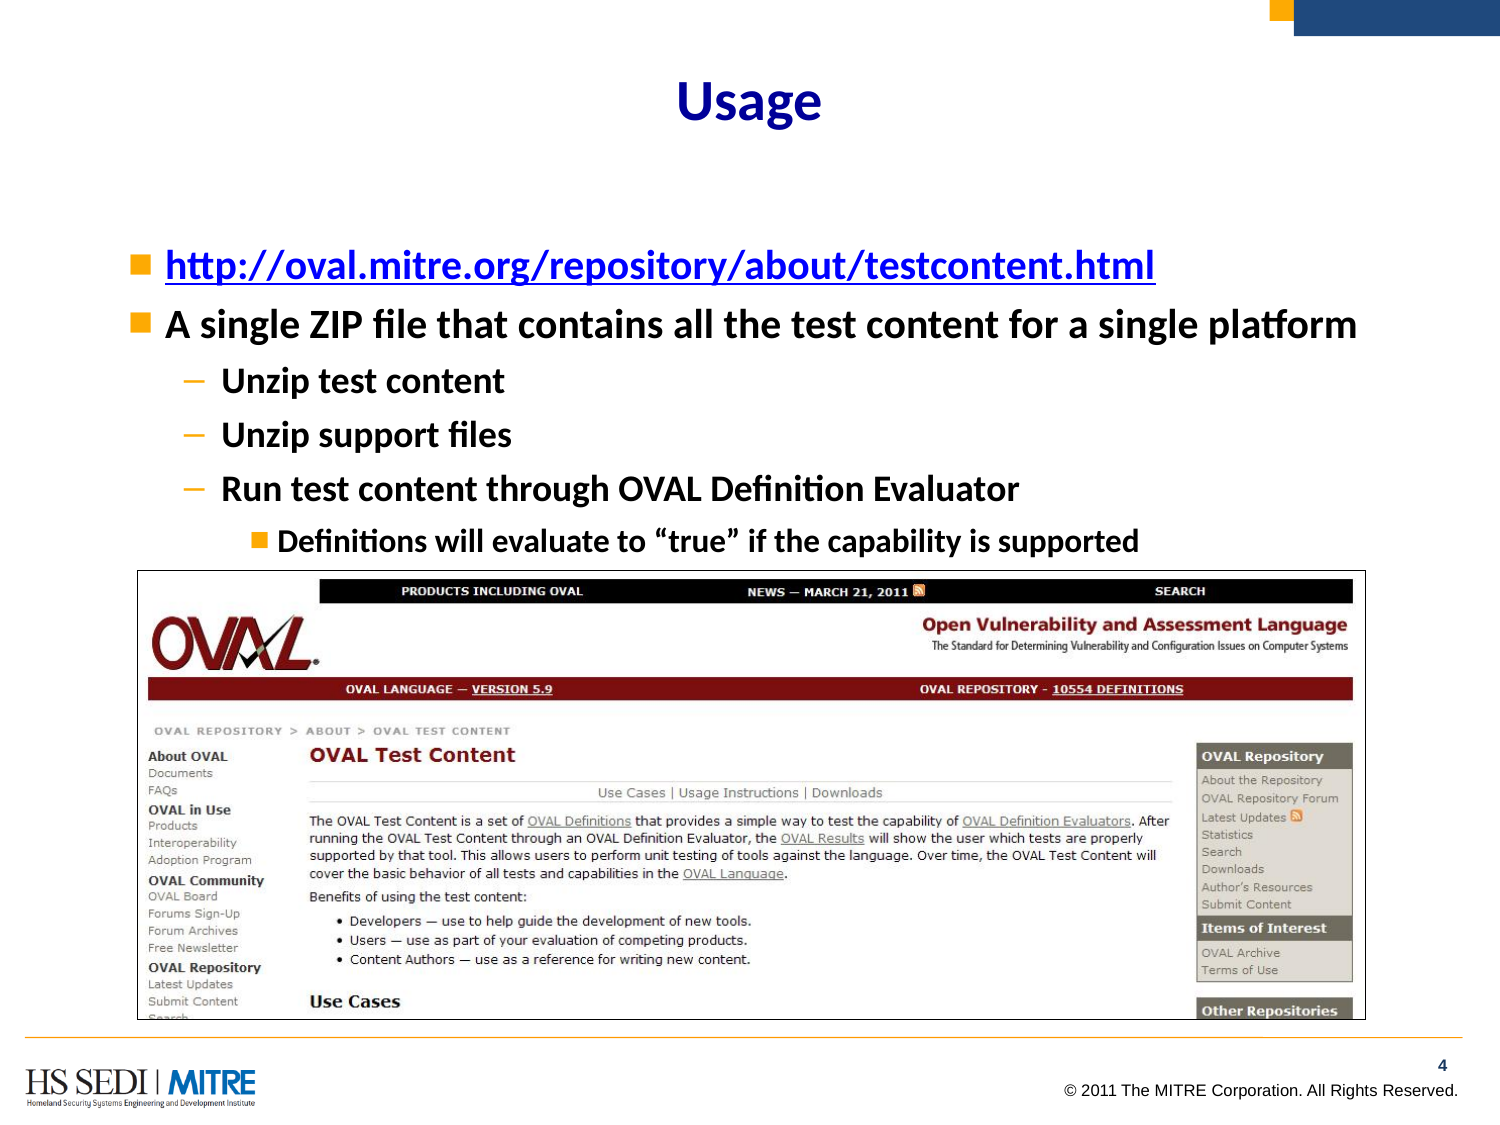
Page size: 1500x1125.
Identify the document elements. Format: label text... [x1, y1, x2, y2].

title Usage [43, 62, 1457, 151]
slide_number 3 [1374, 1049, 1463, 1076]
list http://oval.mitre.org/repository/about/testcontent.html A single ZIP file that contains all the test content for a single platform Unzip test content Unzip support files Run test content through OVAL Definition Evaluator Definitions will evaluate to “true” if the capability is supported [112, 180, 1387, 1024]
picture [20, 1058, 271, 1122]
picture [136, 570, 1366, 1021]
